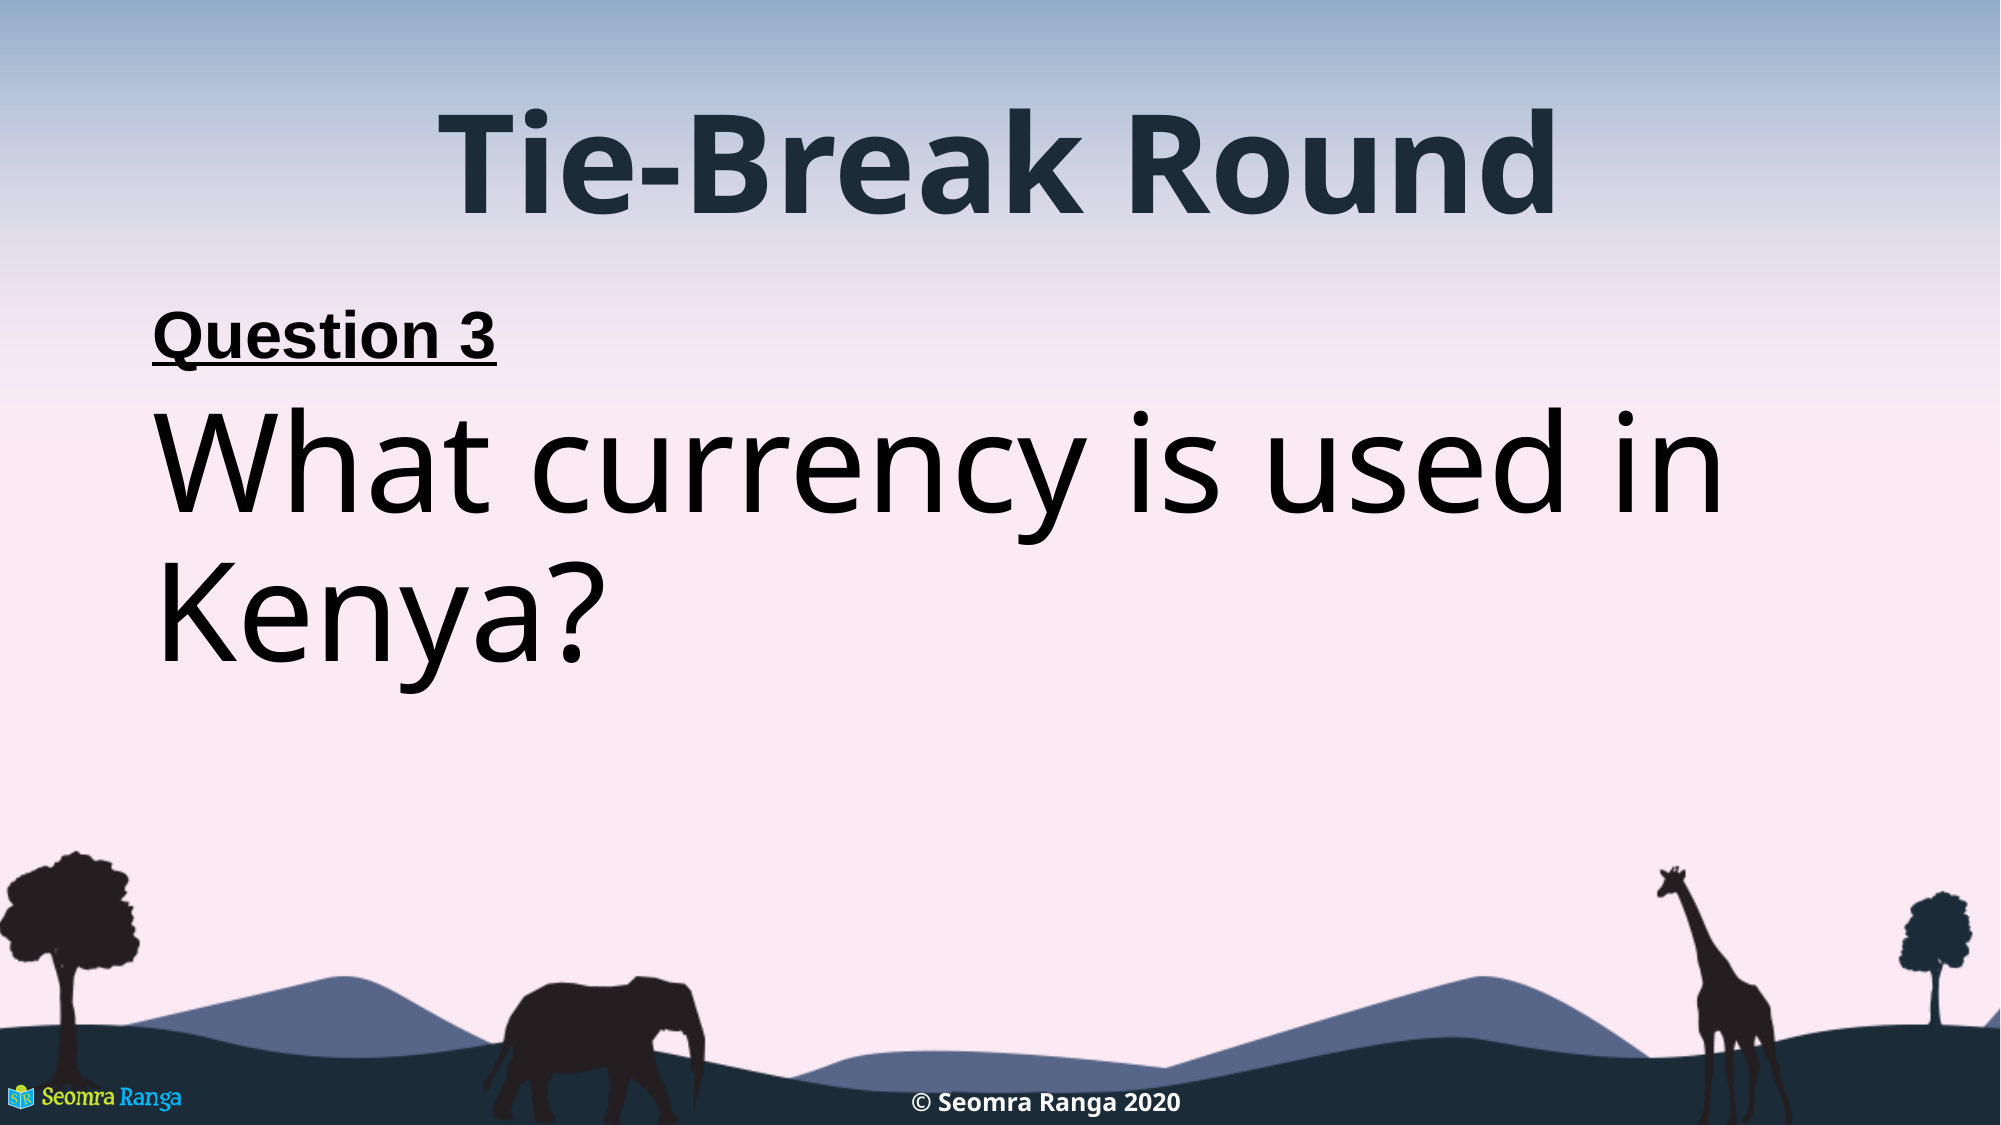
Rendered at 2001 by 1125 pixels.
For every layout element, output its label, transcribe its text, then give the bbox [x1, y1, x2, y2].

text_box © Seomra Ranga 2020 www.seomraranga.com [762, 1079, 1330, 1125]
picture [0, 0, 2001, 1125]
list Question 3 What currency is used in Kenya? [137, 293, 1863, 1014]
title Tie-Break Round [137, 59, 1863, 278]
